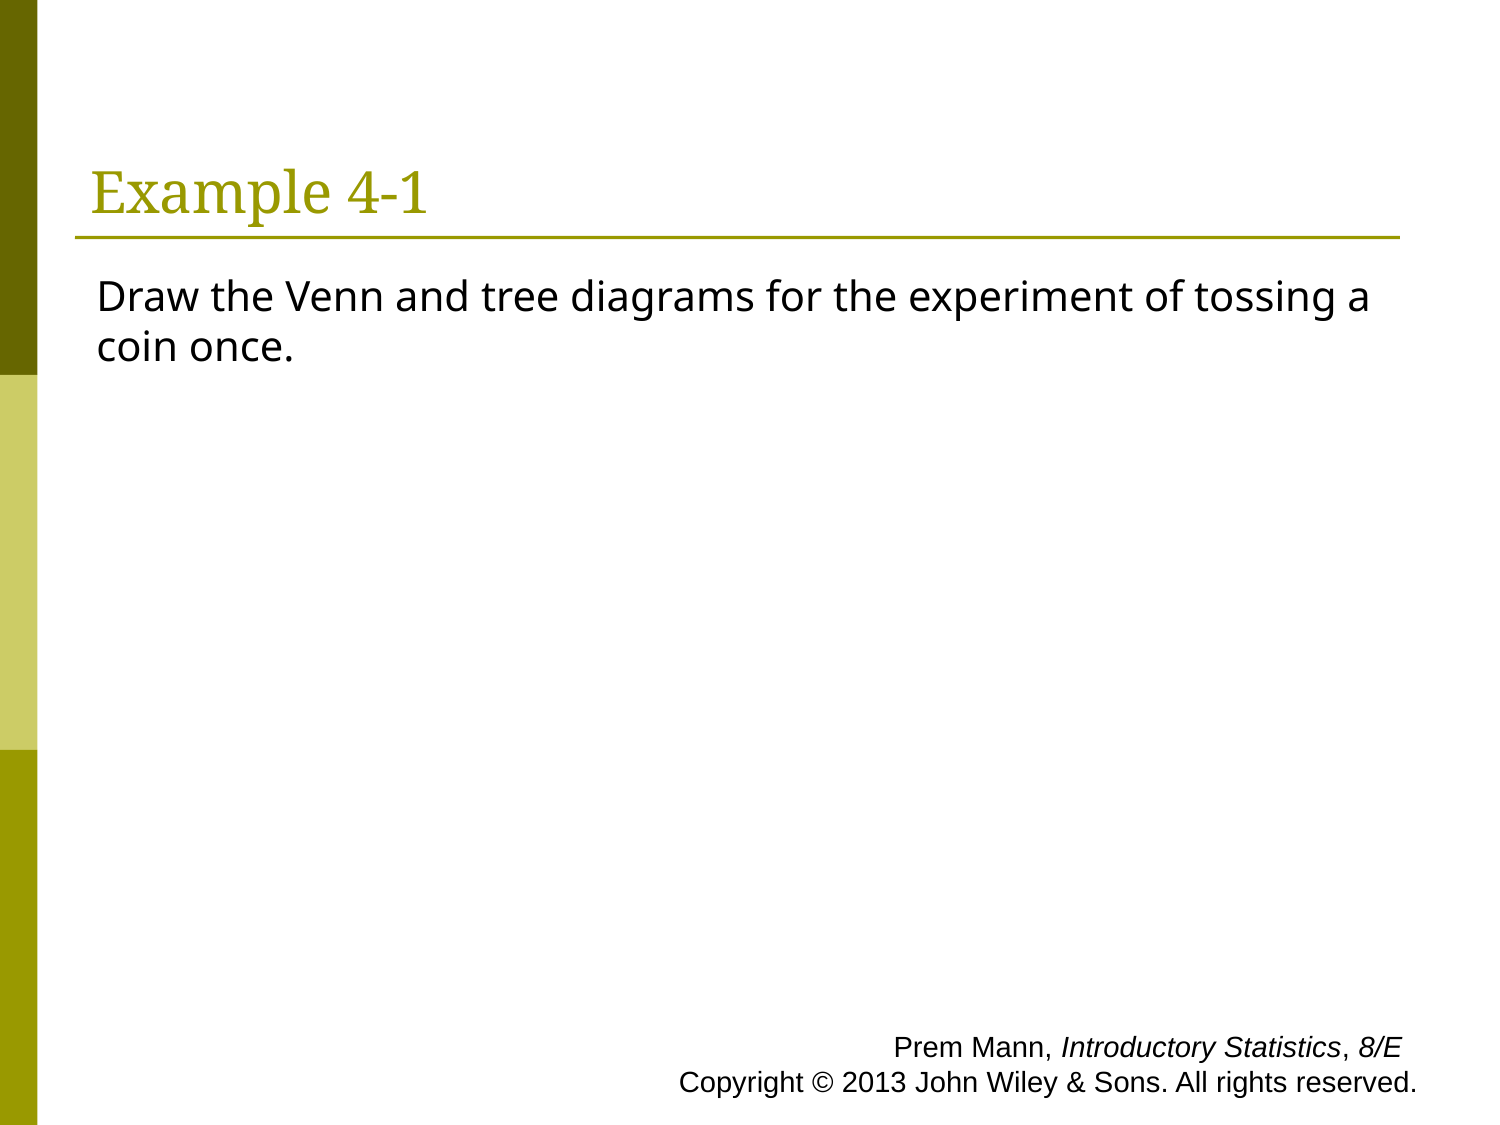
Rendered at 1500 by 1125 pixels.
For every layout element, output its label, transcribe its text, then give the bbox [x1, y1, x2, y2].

title Example 4-1 [75, 45, 1425, 233]
list Draw the Venn and tree diagrams for the experiment of tossing a coin once. [24, 262, 1441, 938]
text_box Prem Mann, Introductory Statistics, 8/E Copyright © 2013 John Wiley & Sons. All rights reserved. [664, 1020, 1449, 1106]
